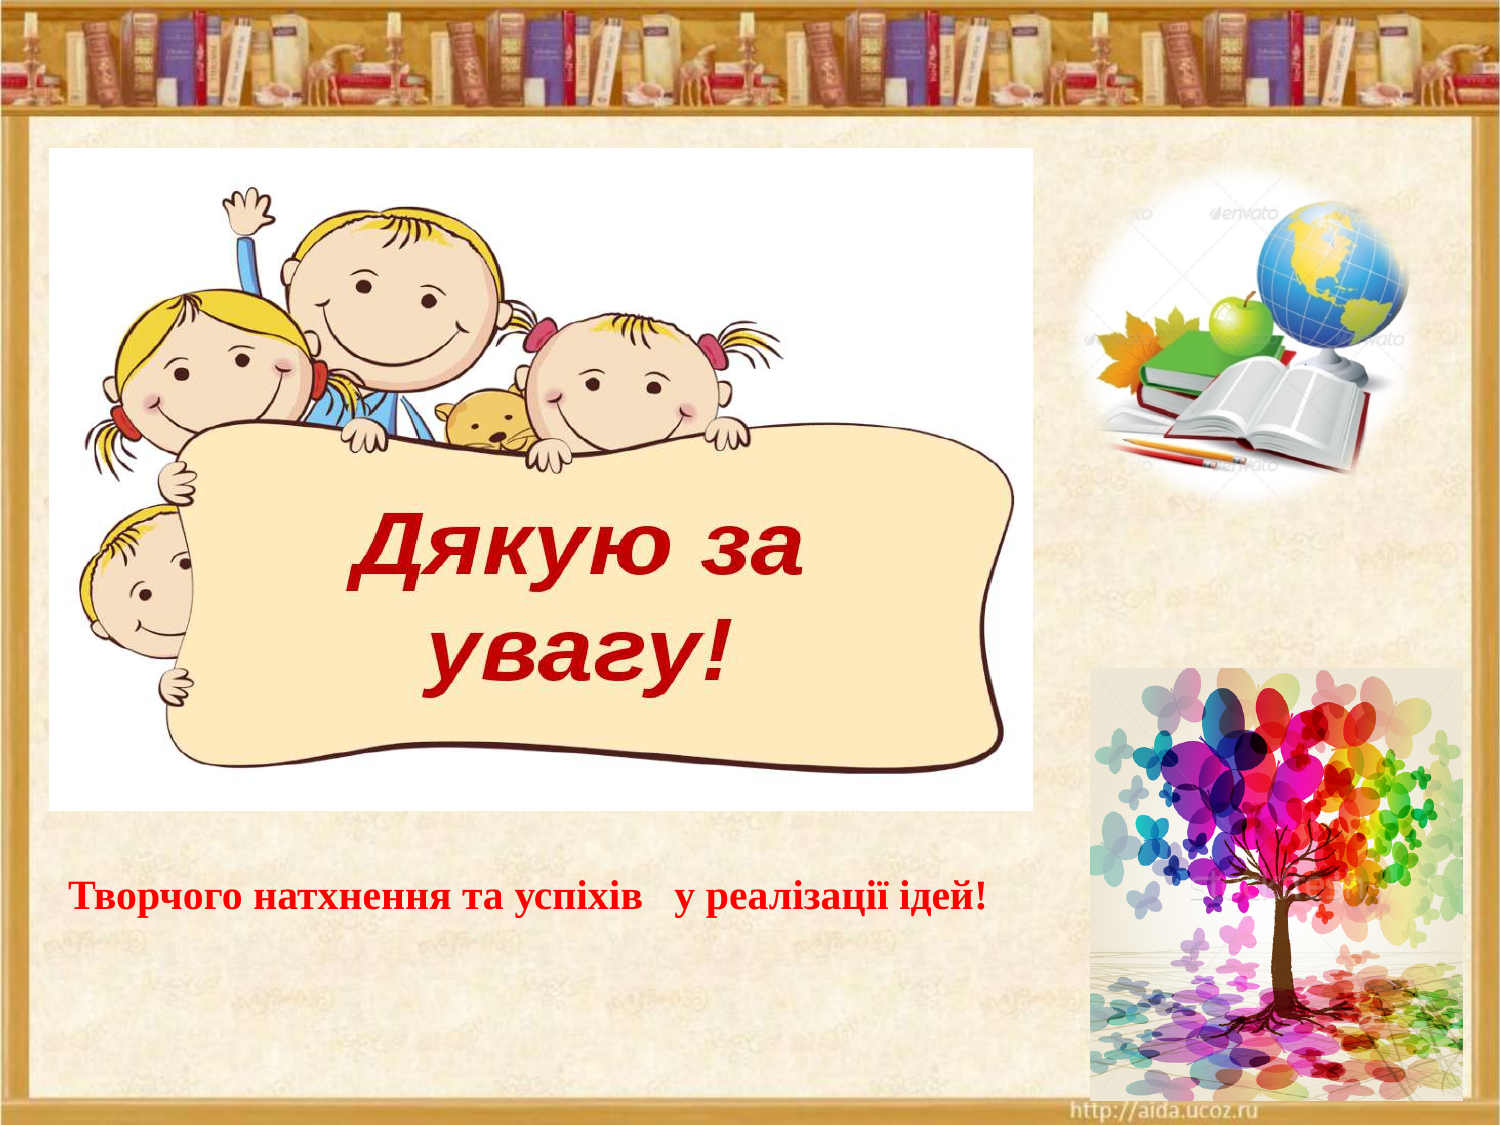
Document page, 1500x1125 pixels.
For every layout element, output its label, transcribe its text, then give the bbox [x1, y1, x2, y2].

picture [0, 0, 1500, 1125]
list Творчого натхнення та успіхів у реалізації ідей! [53, 810, 1085, 1083]
